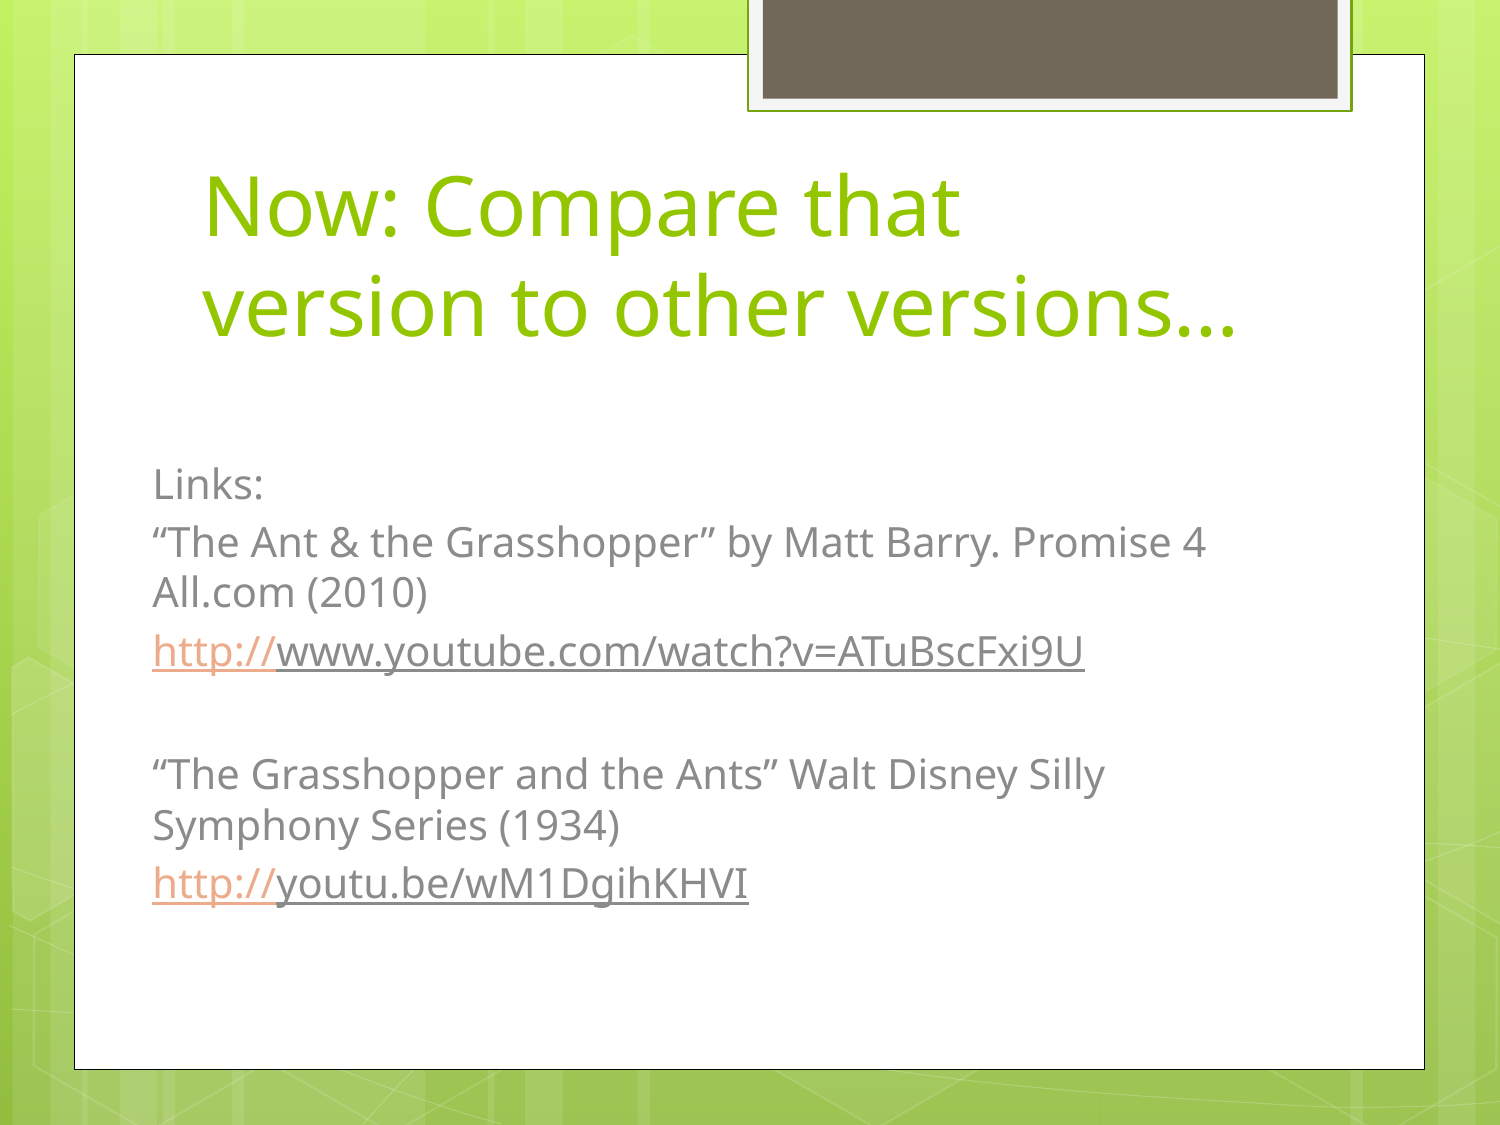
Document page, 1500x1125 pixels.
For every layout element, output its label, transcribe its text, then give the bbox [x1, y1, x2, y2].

title Now: Compare that version to other versions… [187, 137, 1277, 361]
list Links: “The Ant & the Grasshopper” by Matt Barry. Promise 4 All.com (2010) http://www.youtube.com/watch?v=ATuBscFxi9U “The Grasshopper and the Ants” Walt Disney Silly Symphony Series (1934) http://youtu.be/wM1DgihKHVI [137, 450, 1227, 963]
